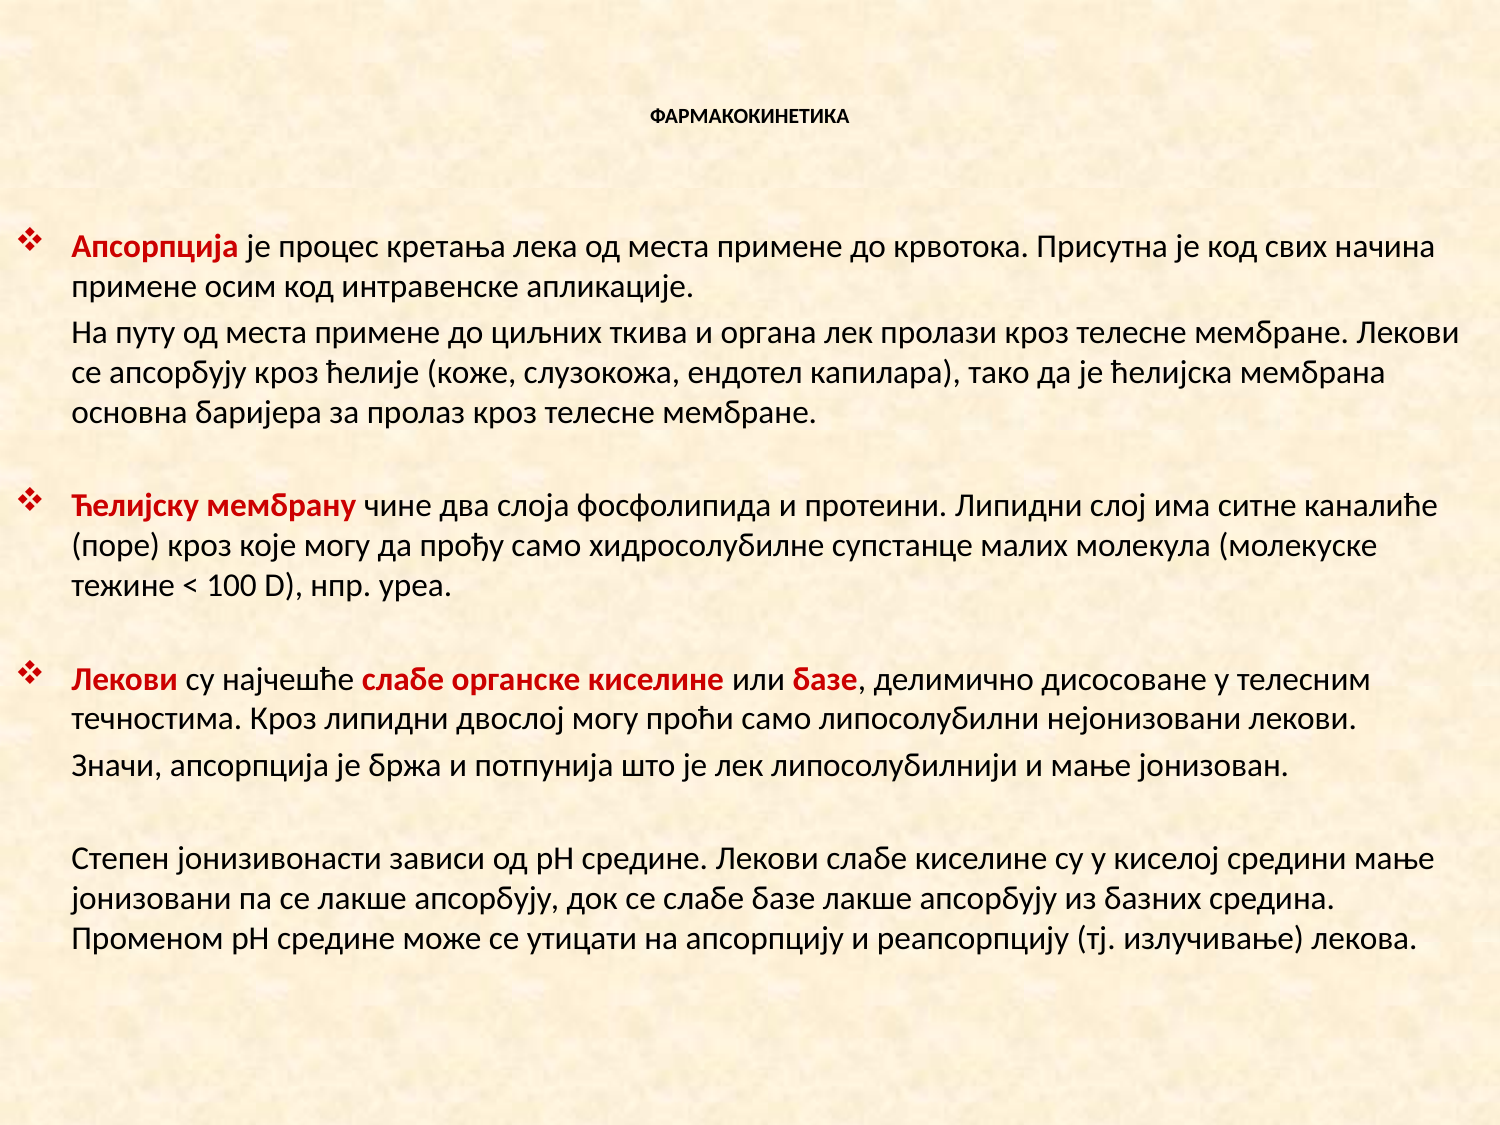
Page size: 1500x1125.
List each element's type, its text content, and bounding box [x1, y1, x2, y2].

title ФАРМАКОКИНЕТИКА [0, 0, 1500, 188]
list Апсорпција је процес кретања лека од места примене до крвотока. Присутна је код свих начина примене осим код интравенске апликације. На путу од места примене до циљних ткива и органа лек пролази кроз телесне мембране. Лекови се апсорбују кроз ћелије (коже, слузокожа, ендотел капилара), тако да је ћелијска мембрана основна баријера за пролаз кроз телесне мембране. Ћелијску мембрану чине два слоја фосфолипида и протеини. Липидни слој има ситне каналиће (поре) кроз које могу да прођу само хидросолубилне супстанце малих молекула (молекуске тежине < 100 D), нпр. уреа. Лекови су најчешће слабе органске киселине или базе, делимично дисосоване у телесним течностима. Кроз липидни двослој могу проћи само липосолубилни нејонизовани лекови. Значи, апсорпција је бржа и потпунија што је лек липосолубилнији и мање јонизован. Степен јонизивонасти зависи од pH средине. Лекови слабе киселине су у киселој средини мање јонизовани па се лакше апсорбују, док се слабе базе лакше апсорбују из базних средина. Променом pH средине може се утицати на апсорпцију и реапсорпцију (тј. излучивање) лекова. [0, 188, 1500, 1125]
